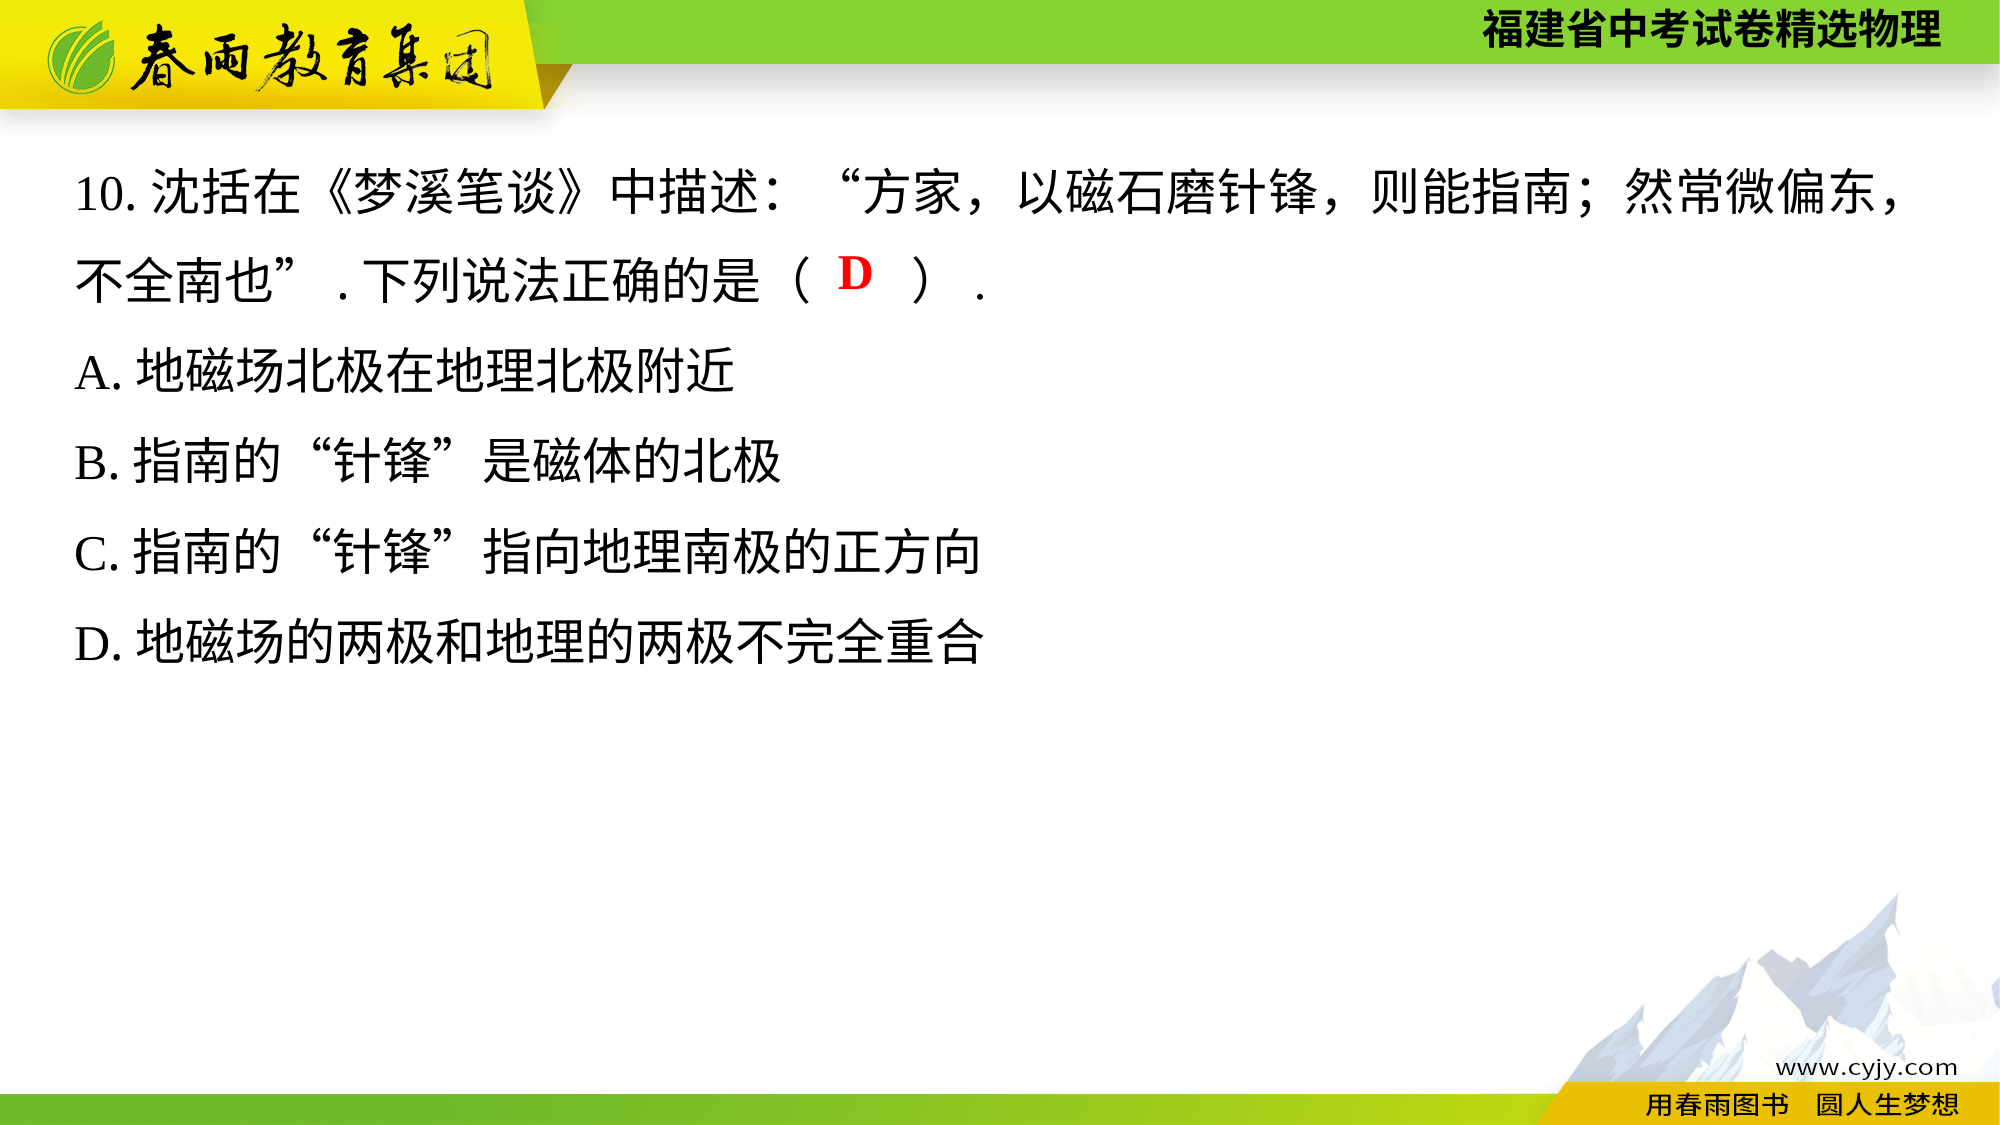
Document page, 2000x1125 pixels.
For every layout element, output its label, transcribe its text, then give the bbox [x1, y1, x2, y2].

picture [0, 0, 2000, 1125]
text_box D [823, 231, 889, 307]
list 10.沈括在《梦溪笔谈》中描述：“方家，以磁石磨针锋，则能指南；然常微偏东，不全南也”.下列说法正确的是（ ）. A.地磁场北极在地理北极附近 B.指南的“针锋”是磁体的北极 C.指南的“针锋”指向地理南极的正方向 D.地磁场的两极和地理的两极不完全重合 [59, 122, 1944, 683]
